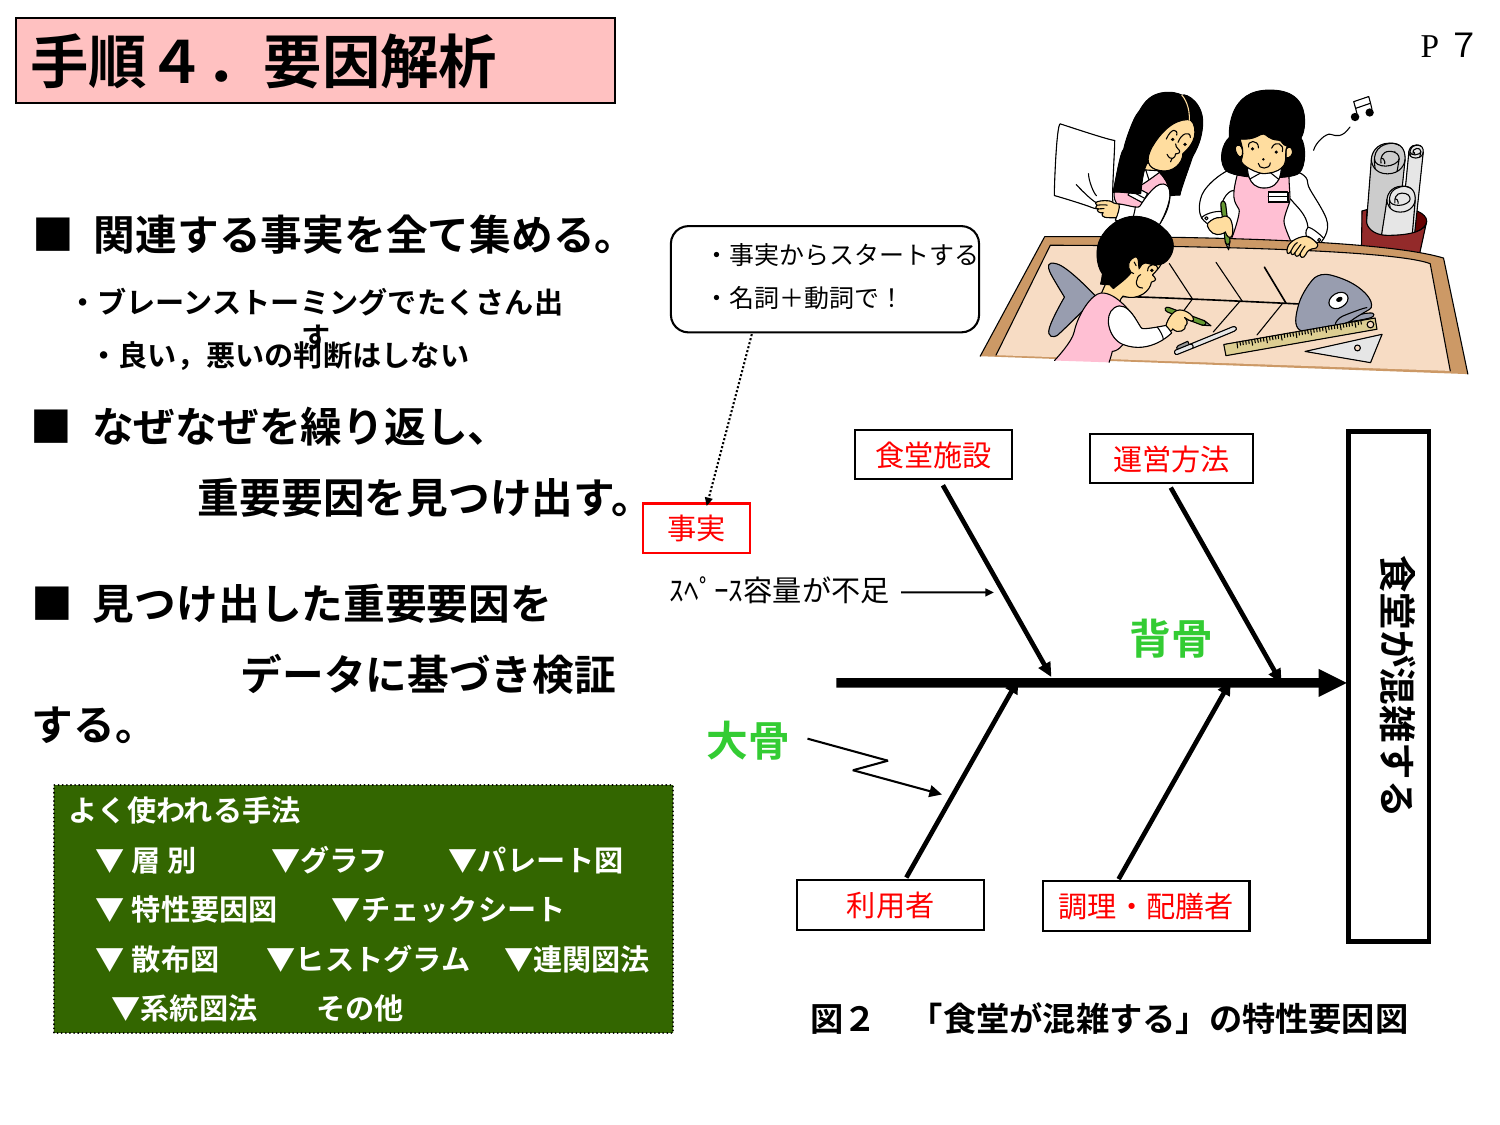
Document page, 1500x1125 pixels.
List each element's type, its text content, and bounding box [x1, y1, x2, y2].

text_box 手順４．要因解析 [16, 18, 615, 103]
picture [979, 87, 1469, 376]
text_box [639, 225, 1448, 1047]
text_box よく使われる手法 ▼層 別 ▼グラフ ▼パレート図 ▼特性要因図 ▼チェックシート ▼散布図 ▼ヒストグラム ▼連関図法 ▼系統図法 その他 [53, 785, 634, 1033]
text_box ■ 見つけ出した重要要因を データに基づき検証する。 [16, 570, 634, 757]
text_box ■ なぜなぜを繰り返し、 重要要因を見つけ出す。 [16, 393, 634, 530]
text_box P７ [1405, 16, 1500, 71]
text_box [17, 201, 656, 381]
